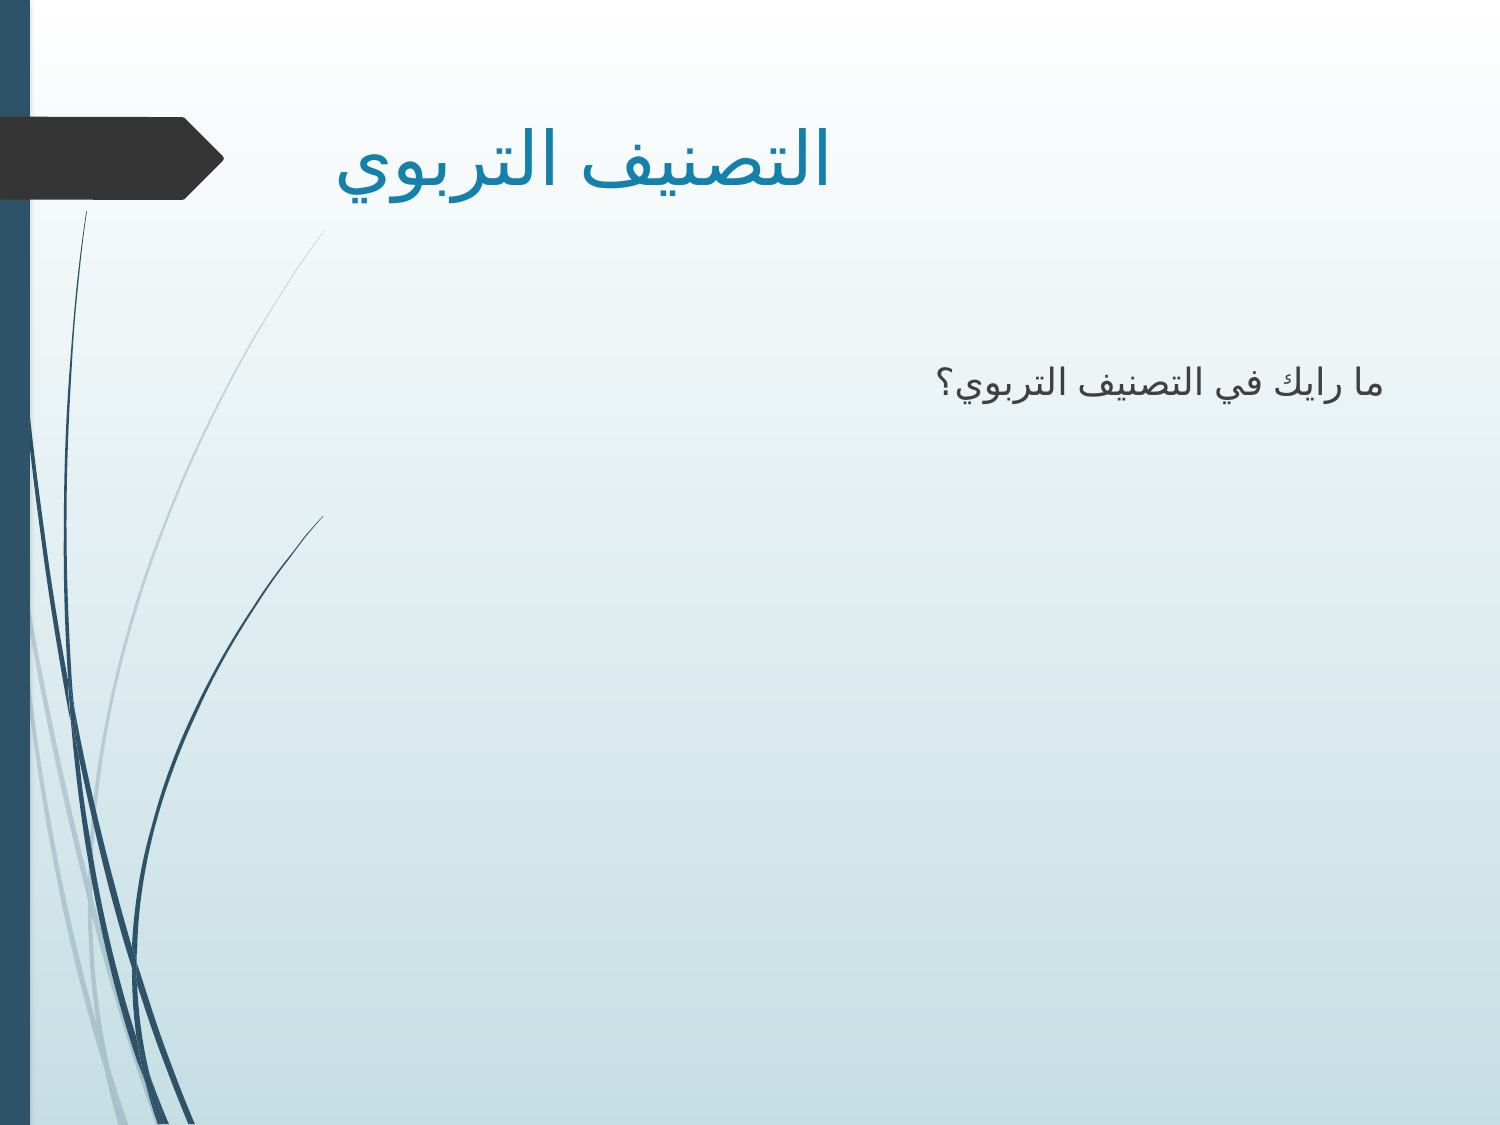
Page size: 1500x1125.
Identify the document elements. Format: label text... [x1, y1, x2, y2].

title التصنيف التربوي [319, 102, 1400, 313]
list ما رايك في التصنيف التربوي؟ [318, 350, 1400, 970]
